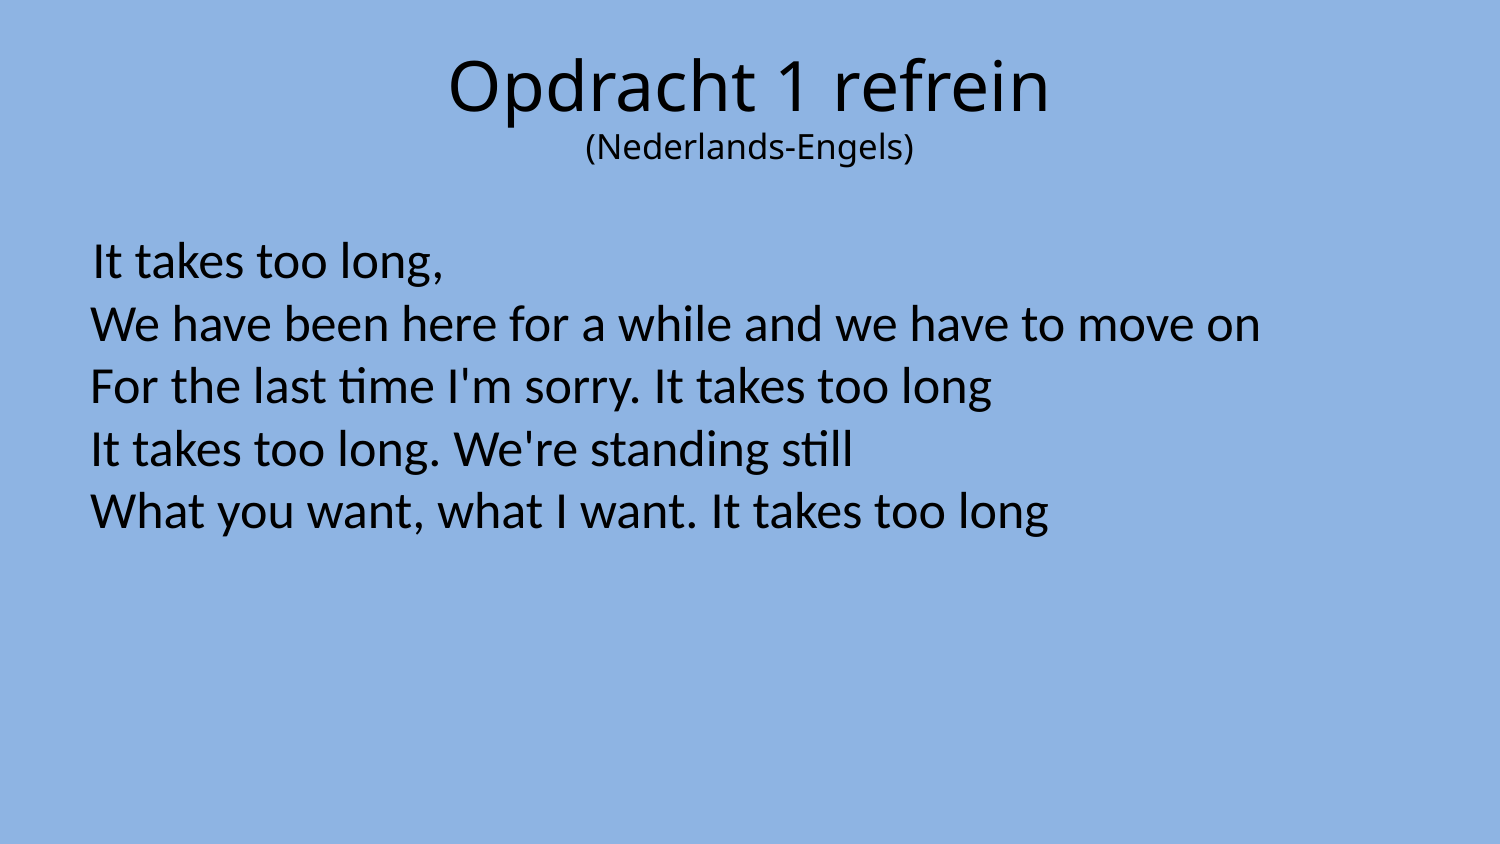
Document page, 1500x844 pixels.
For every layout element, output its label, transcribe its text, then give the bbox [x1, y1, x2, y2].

list It takes too long, We have been here for a while and we have to move on For the last time I'm sorry. It takes too long It takes too long. We're standing still What you want, what I want. It takes too long [75, 219, 1425, 777]
title Opdracht 1 refrein (Nederlands-Engels) [75, 33, 1425, 175]
